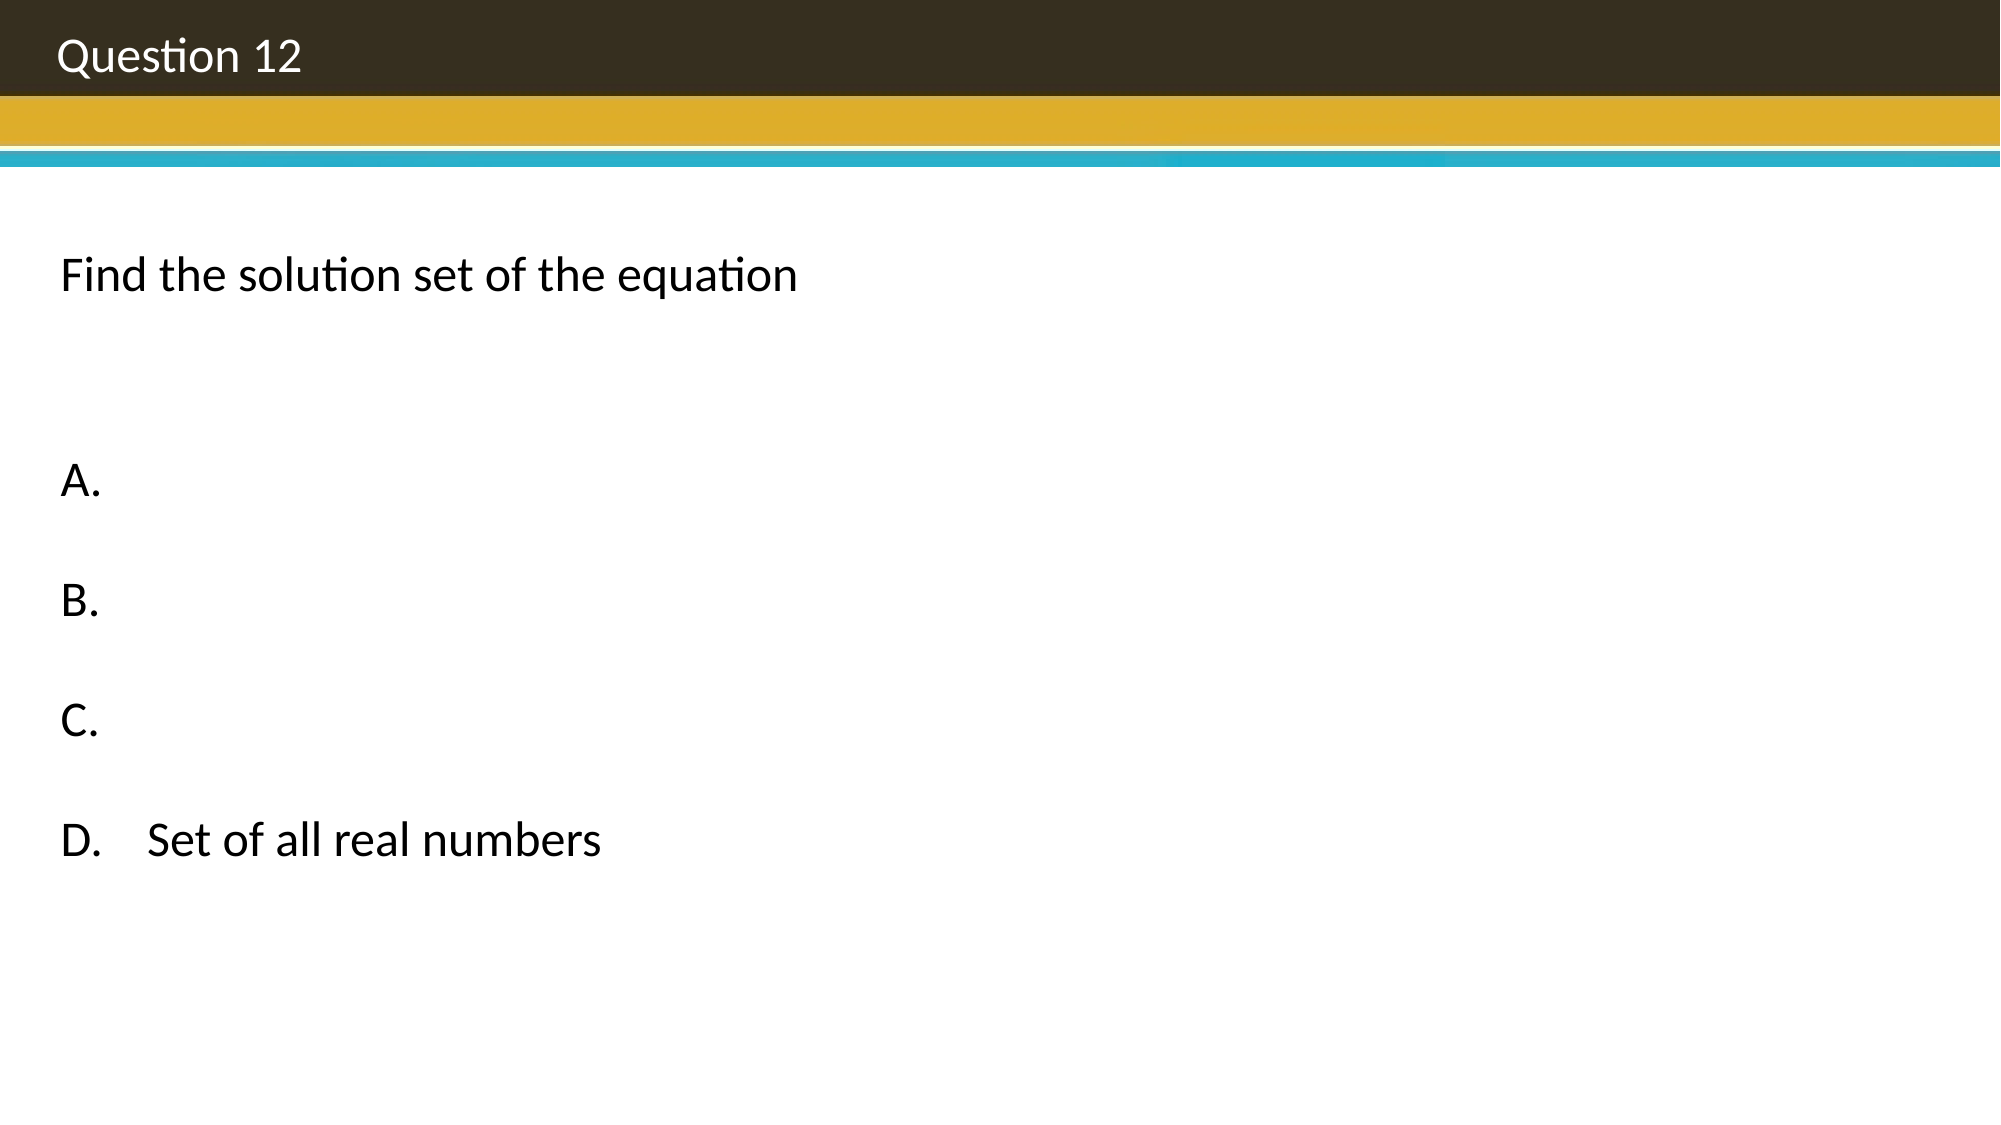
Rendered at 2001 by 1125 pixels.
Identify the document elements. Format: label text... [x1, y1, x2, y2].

picture [0, 0, 2000, 167]
text_box Question 12 [41, 14, 318, 90]
